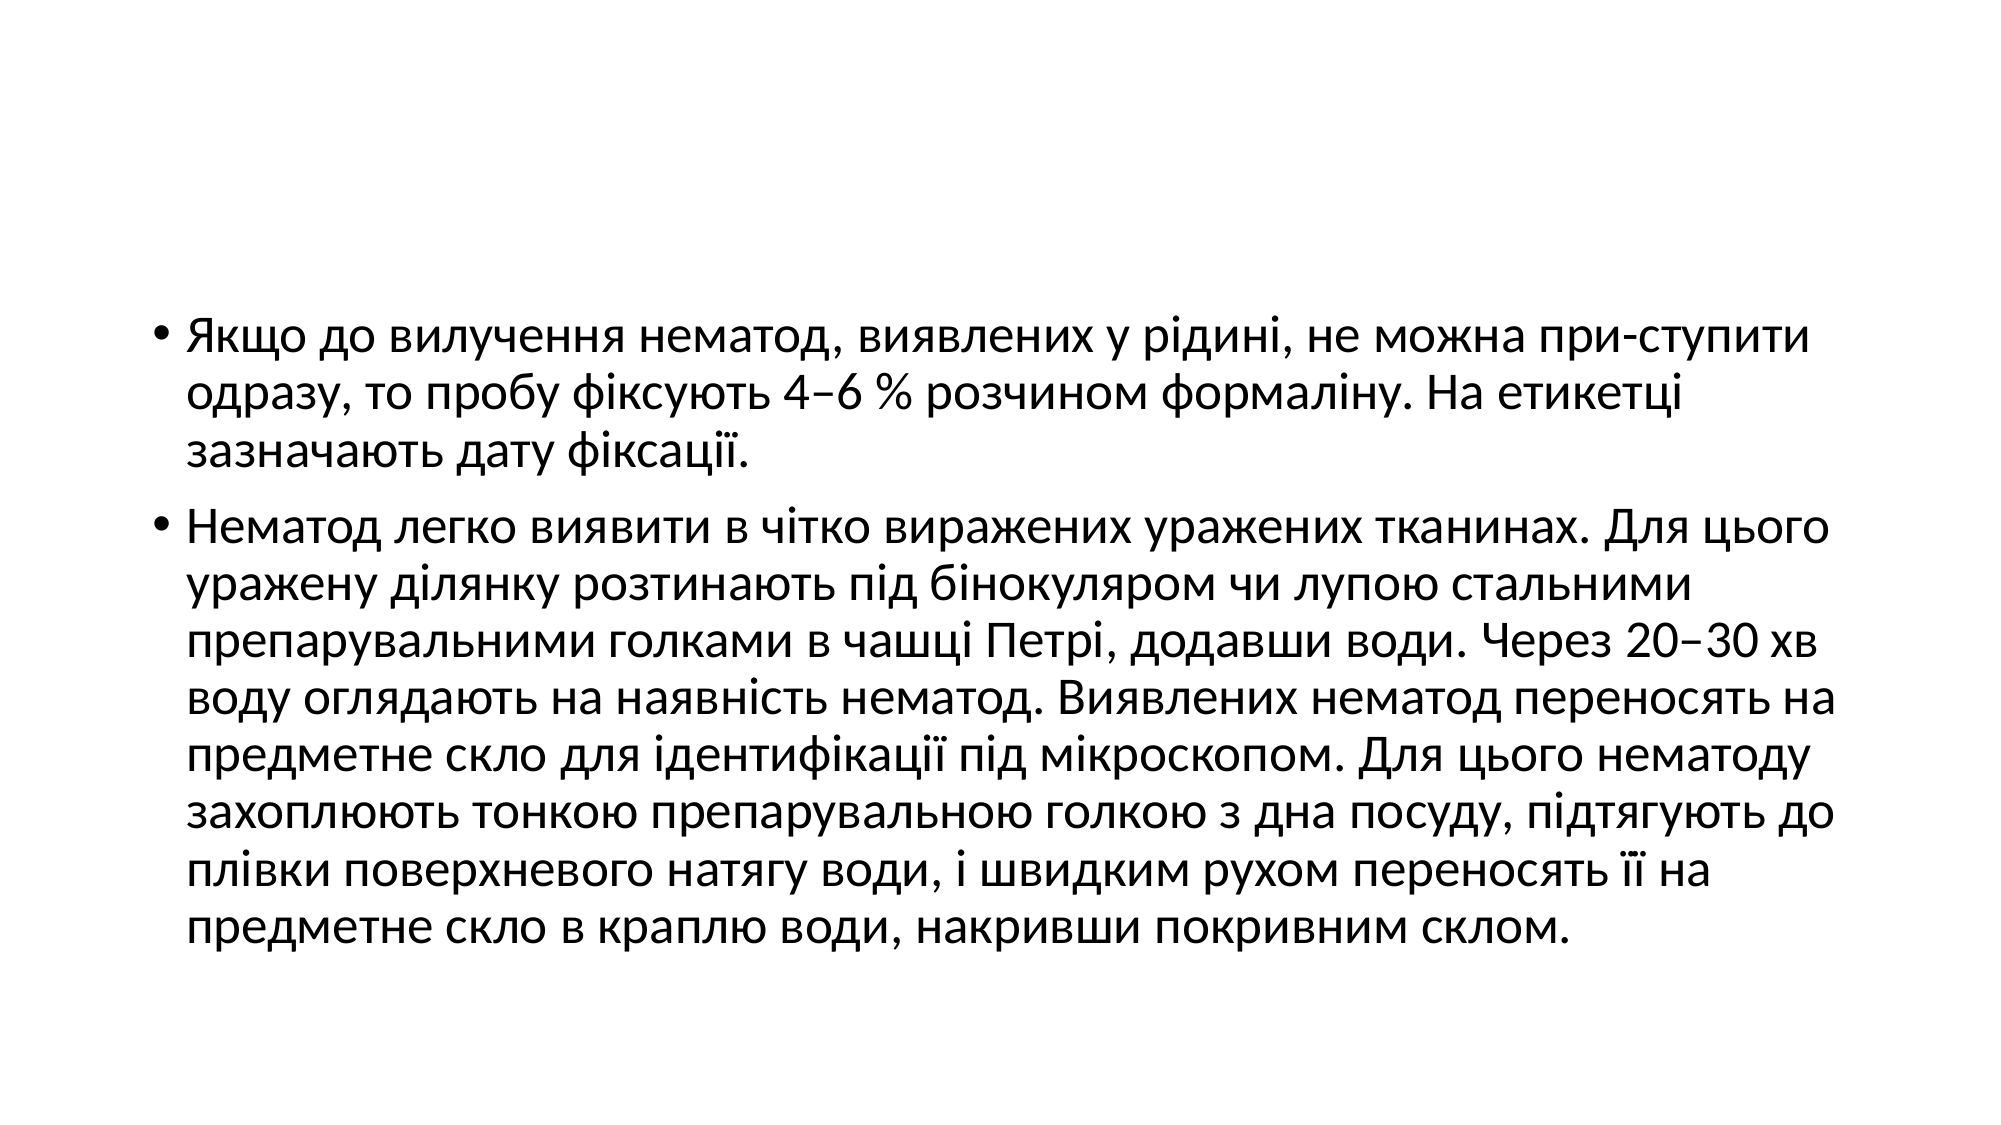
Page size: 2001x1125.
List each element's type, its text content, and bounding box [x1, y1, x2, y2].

list Якщо до вилучення нематод, виявлених у рідині, не можна при-ступити одразу, то пробу фіксують 4–6 % розчином формаліну. На етикетці зазначають дату фіксації. Нематод легко виявити в чітко виражених уражених тканинах. Для цього уражену ділянку розтинають під бінокуляром чи лупою стальними препарувальними голками в чашці Петрі, додавши води. Через 20–30 хв воду оглядають на наявність нематод. Виявлених нематод переносять на предметне скло для ідентифікації під мікроскопом. Для цього нематоду захоплюють тонкою препарувальною голкою з дна посуду, підтягують до плівки поверхневого натягу води, і швидким рухом переносять її на предметне скло в краплю води, накривши покривним склом. [137, 299, 1863, 1014]
